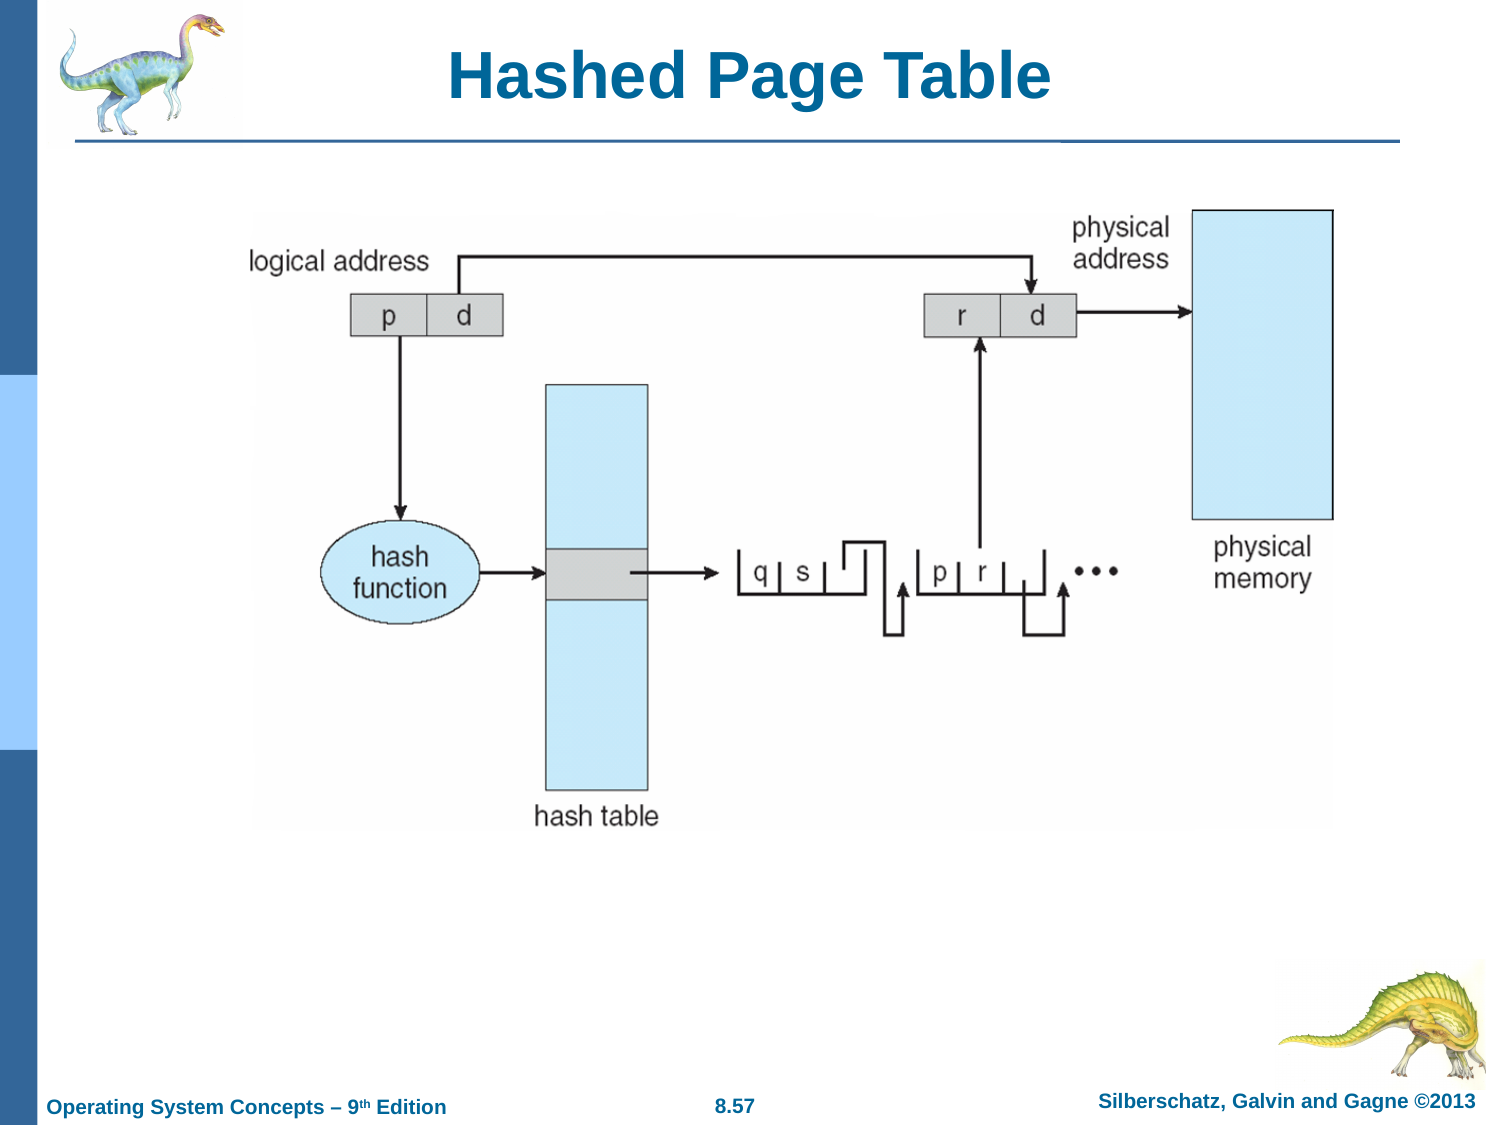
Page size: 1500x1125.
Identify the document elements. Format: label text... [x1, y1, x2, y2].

title Hashed Page Table [74, 24, 1426, 120]
picture [1275, 959, 1486, 1090]
picture [247, 208, 1334, 836]
picture [46, 0, 243, 149]
